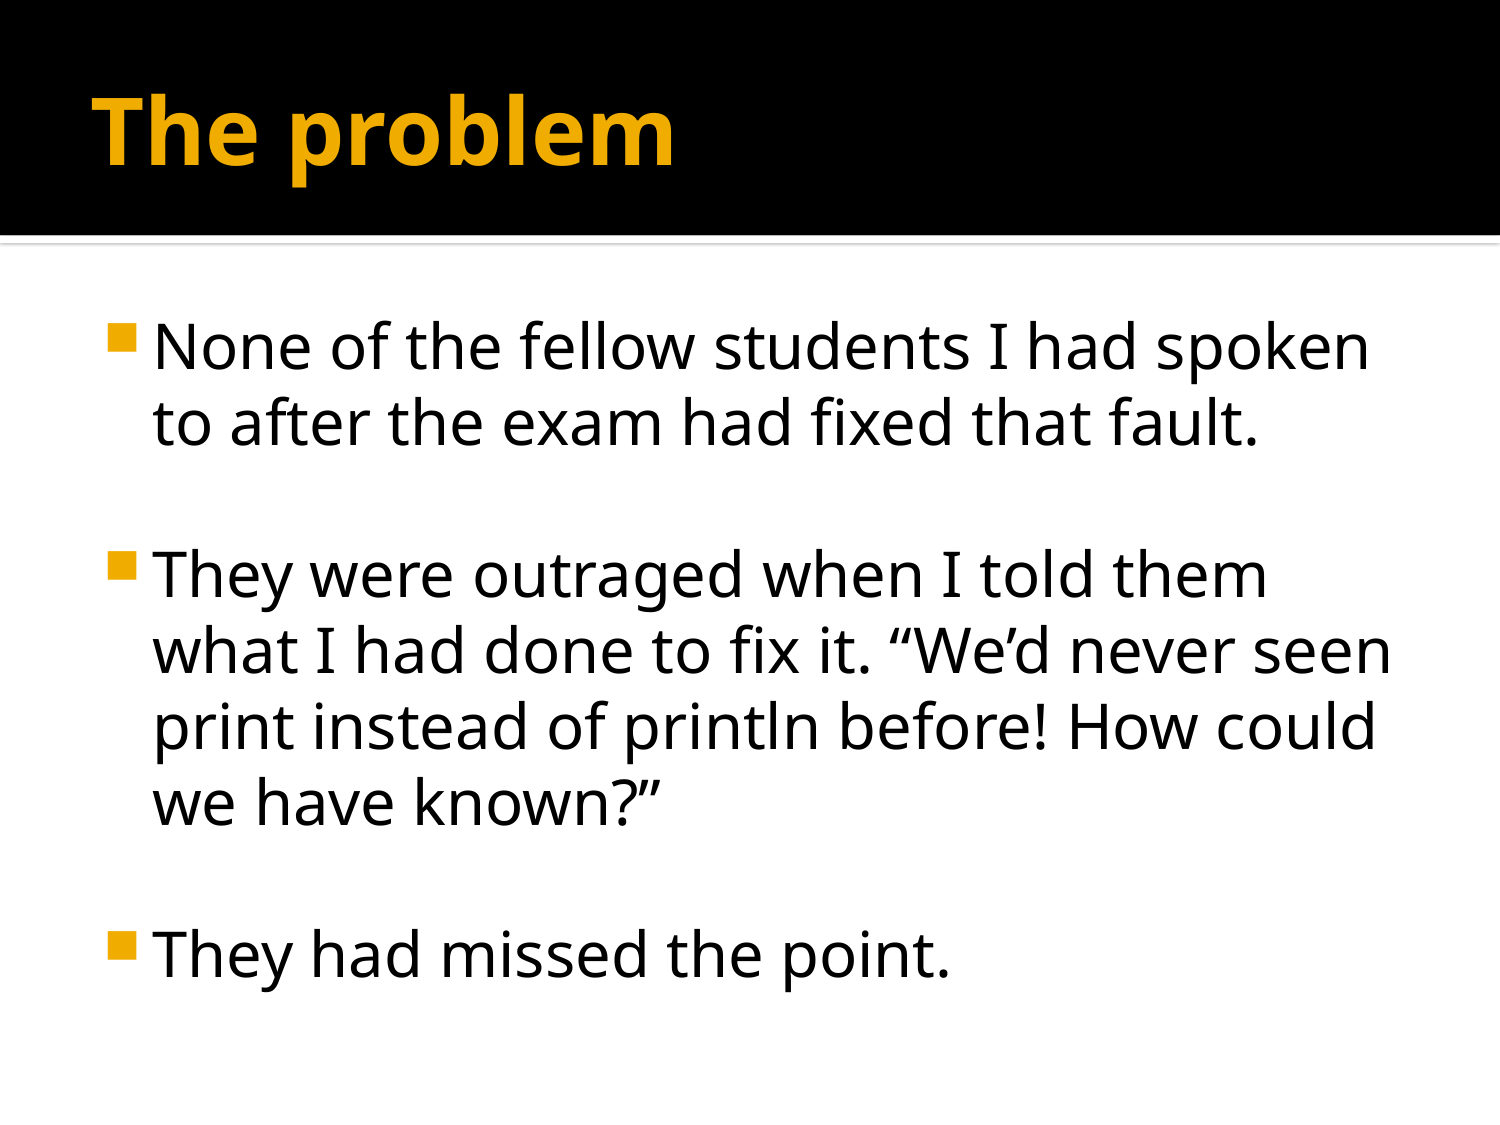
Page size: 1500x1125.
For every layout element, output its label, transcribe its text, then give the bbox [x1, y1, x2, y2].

title The problem [75, 25, 1425, 231]
list None of the fellow students I had spoken to after the exam had fixed that fault. They were outraged when I told them what I had done to fix it. “We’d never seen print instead of println before! How could we have known?” They had missed the point. [75, 291, 1425, 1050]
